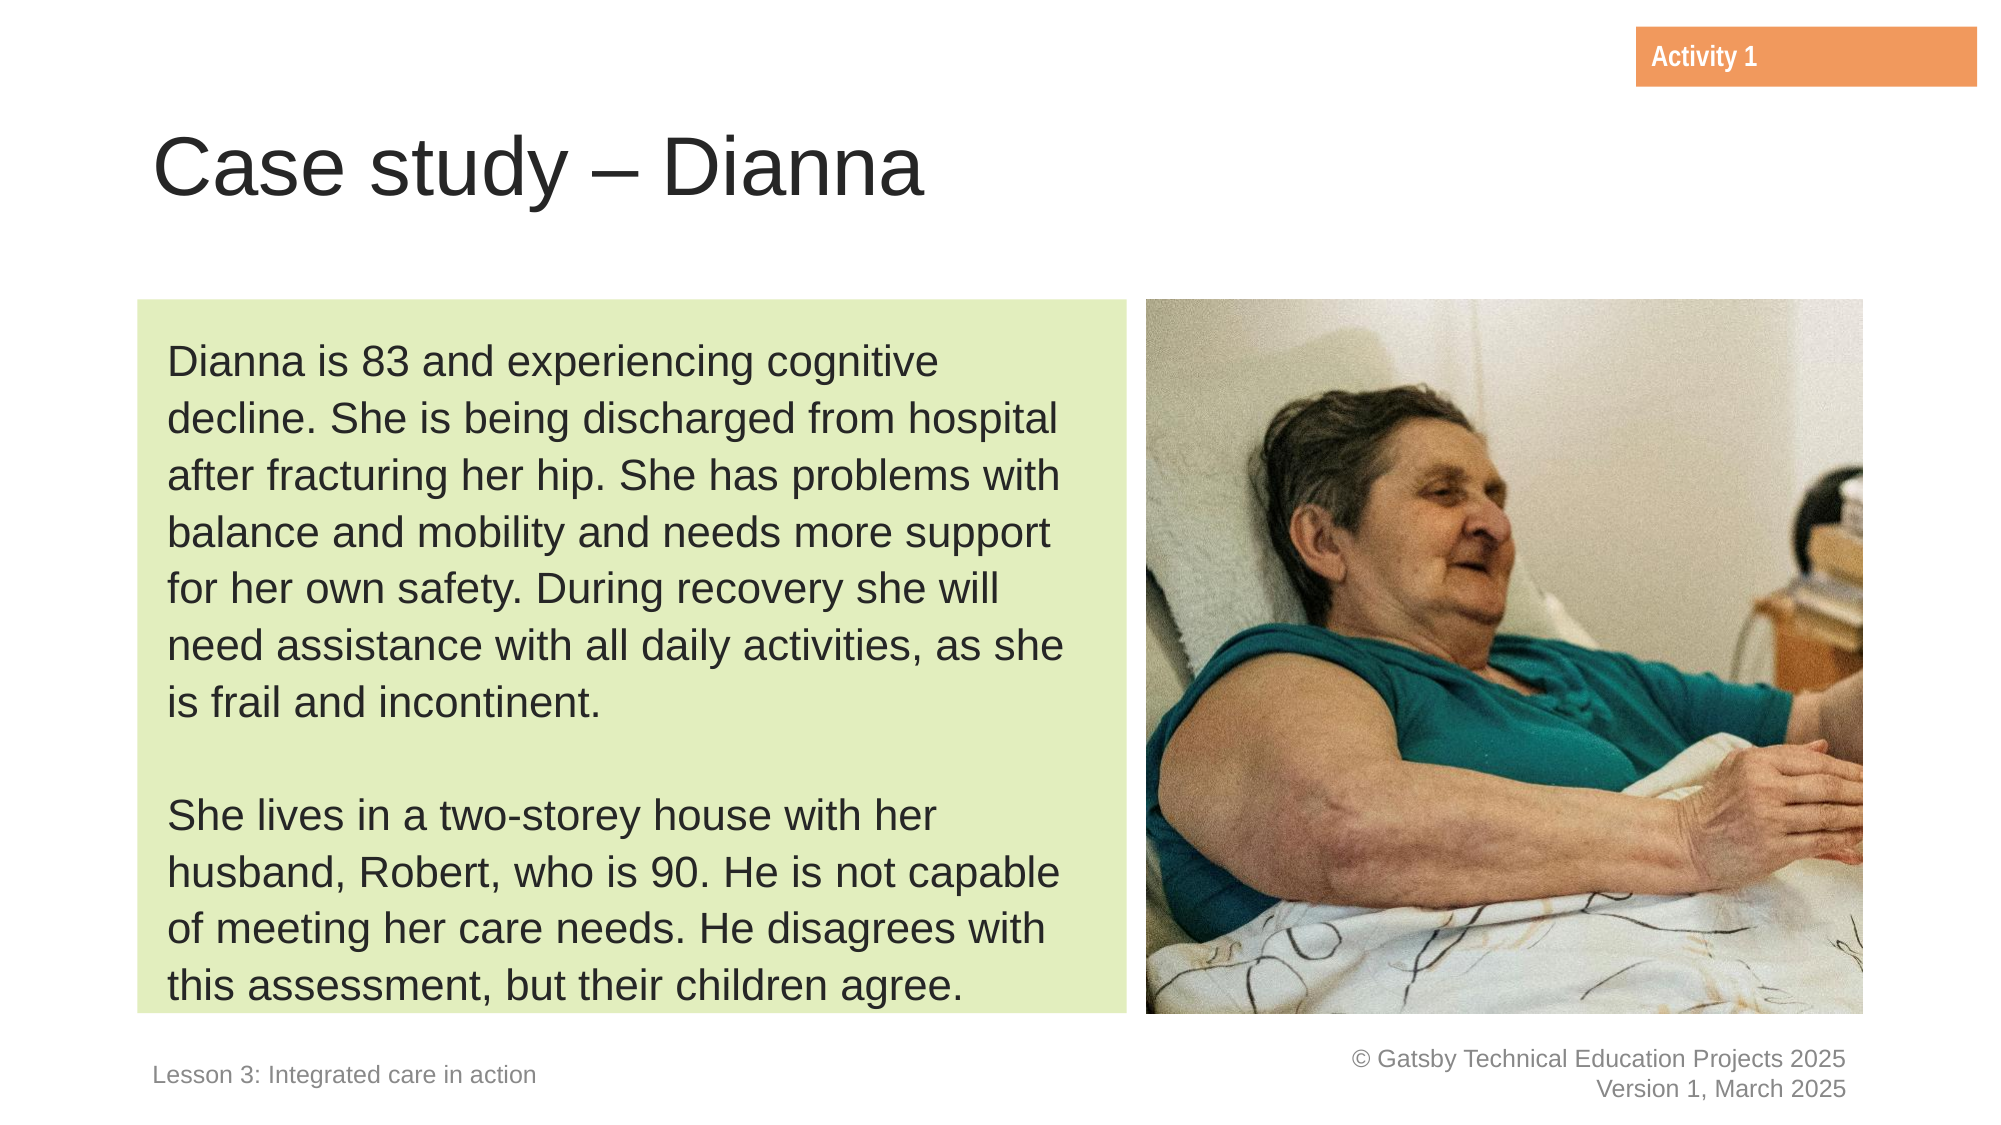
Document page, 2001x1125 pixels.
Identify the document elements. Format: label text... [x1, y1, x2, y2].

title Case study – Dianna [137, 59, 1863, 278]
list Activity 1 [1636, 26, 1978, 87]
list Lesson 3: Integrated care in action [137, 1042, 829, 1103]
list Dianna is 83 and experiencing cognitive decline. She is being discharged from hospital after fracturing her hip. She has problems with balance and mobility and needs more support for her own safety. During recovery she will need assistance with all daily activities, as she is frail and incontinent. She lives in a two-storey house with her husband, Robert, who is 90. He is not capable of meeting her care needs. He disagrees with this assessment, but their children agree. [137, 299, 1127, 1014]
picture [1146, 299, 1863, 1014]
